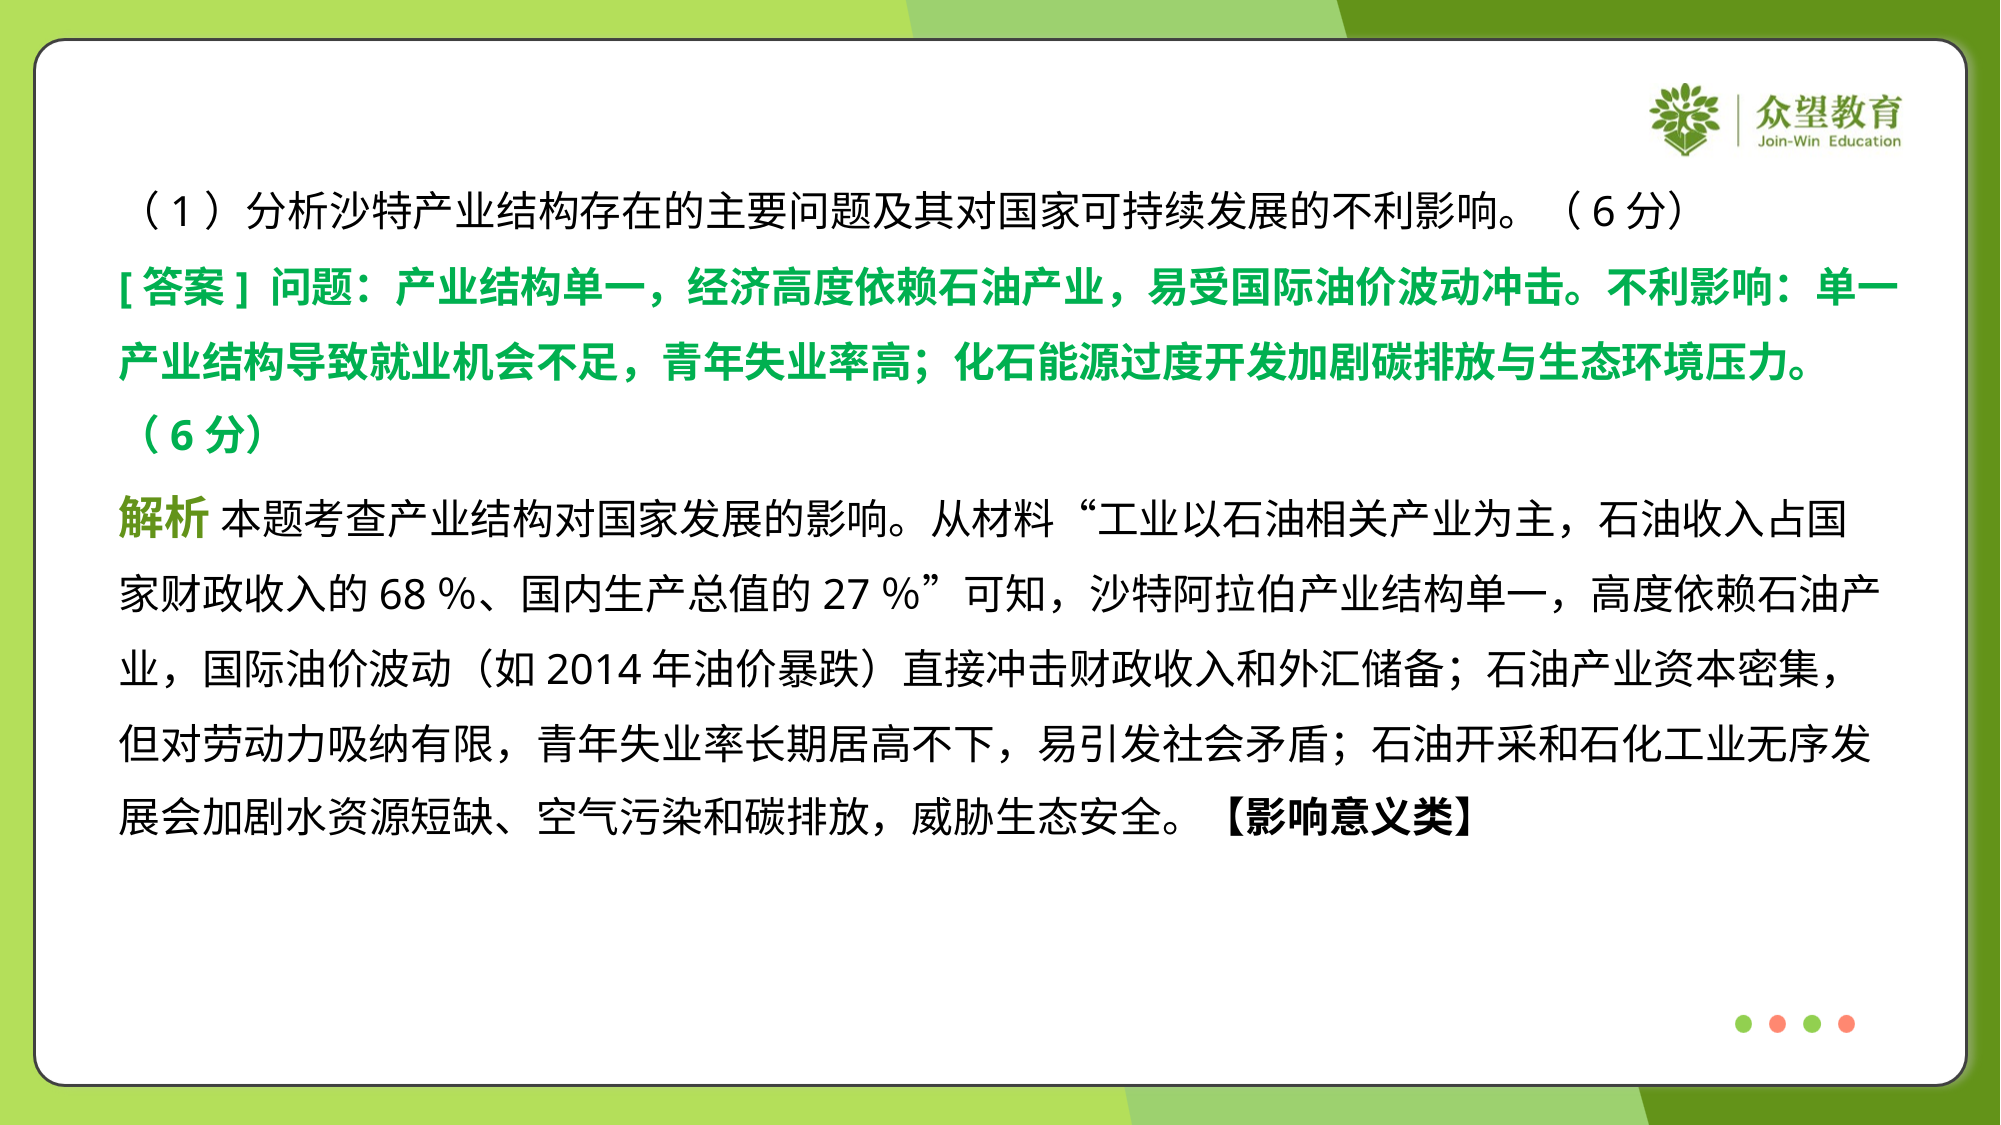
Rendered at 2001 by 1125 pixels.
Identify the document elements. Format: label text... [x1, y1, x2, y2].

text_box （1）分析沙特产业结构存在的主要问题及其对国家可持续发展的不利影响。（6分） [118, 159, 1883, 227]
text_box [答案] 问题：产业结构单一，经济高度依赖石油产业，易受国际油价波动冲击。不利影响：单一 产业结构导致就业机会不足，青年失业率高；化石能源过度开发加剧碳排放与生态环境压力。 （6分） [118, 235, 1883, 451]
picture [0, 0, 2000, 1125]
text_box 解析 本题考查产业结构对国家发展的影响。从材料“工业以石油相关产业为主，石油收入占国 家财政收入的68％、国内生产总值的27％”可知，沙特阿拉伯产业结构单一，高度依赖石油产 业，国际油价波动（如2014年油价暴跌）直接冲击财政收入和外汇储备；石油产业资本密集， 但对劳动力吸纳有限，青年失业率长期居高不下，易引发社会矛盾；石油开采和石化工业无序发 展会加剧水资源短缺、空气污染和碳排放，威胁生态安全。【影响意义类】 [118, 466, 1883, 834]
